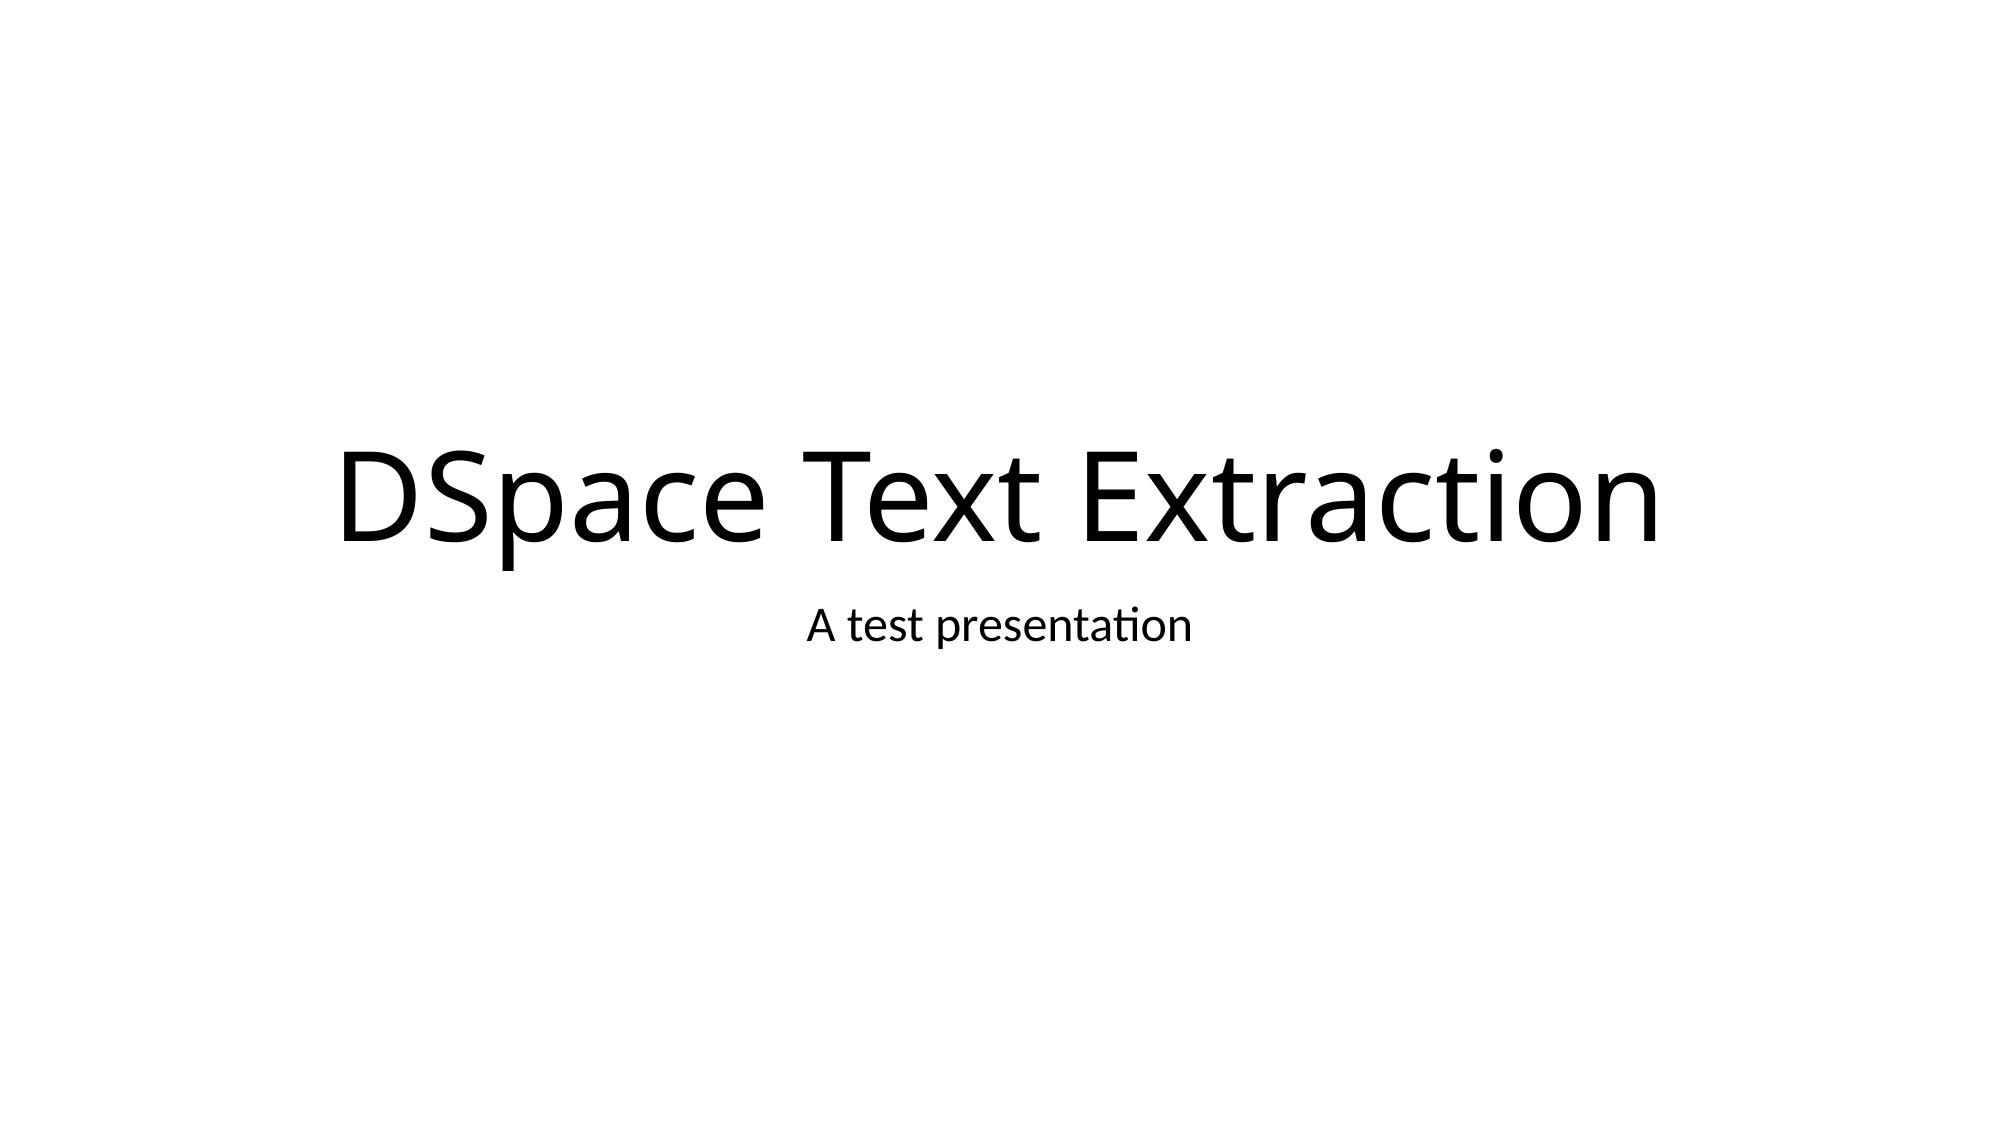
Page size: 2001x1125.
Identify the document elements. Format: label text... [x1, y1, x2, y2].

subtitle A test presentation [249, 590, 1750, 863]
title DSpace Text Extraction [249, 184, 1750, 576]
